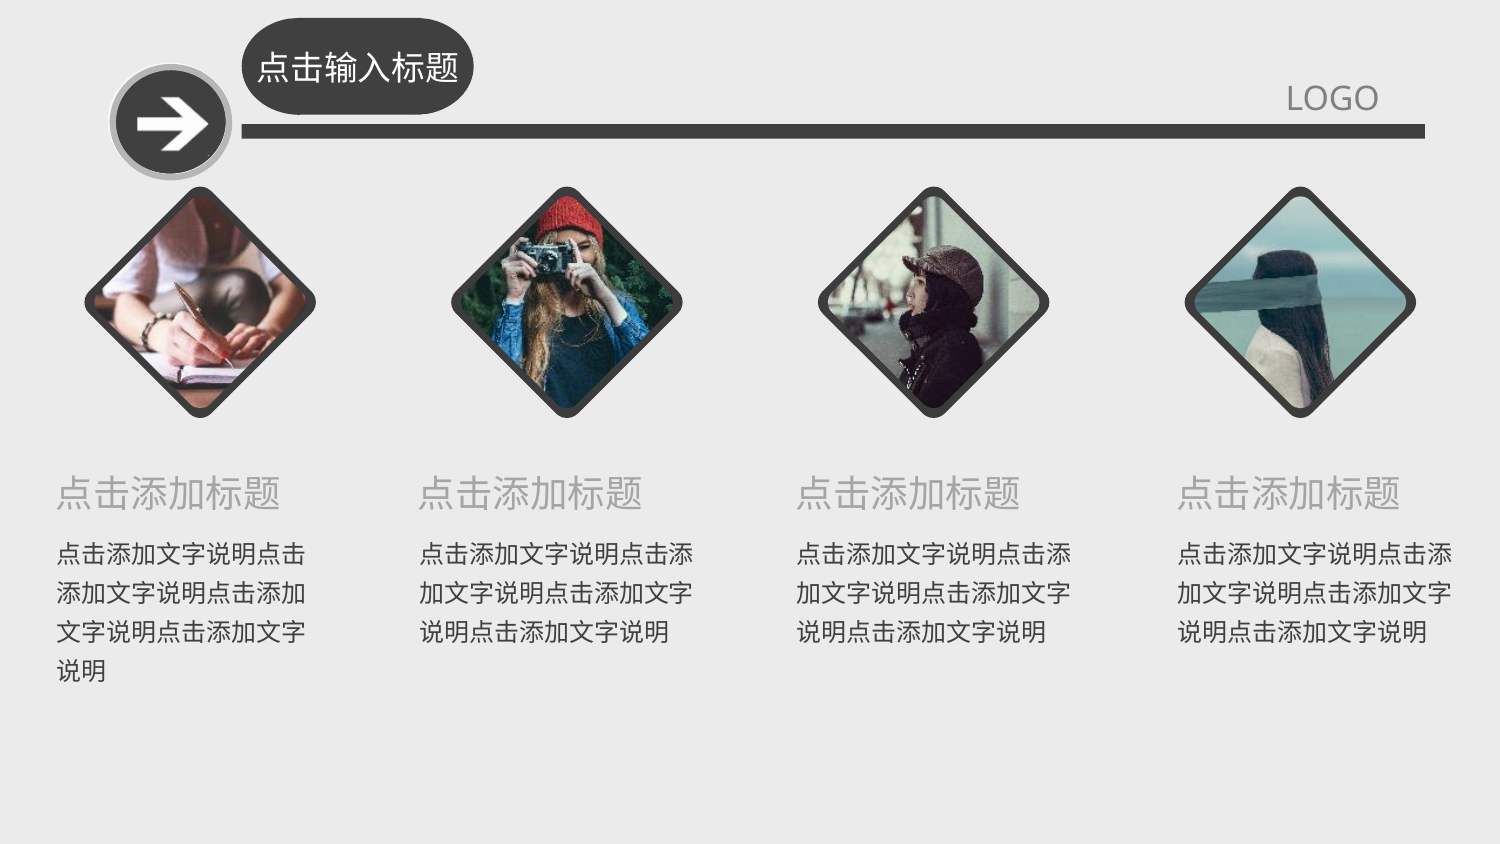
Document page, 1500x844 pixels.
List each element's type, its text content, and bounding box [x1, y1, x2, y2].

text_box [94, 196, 307, 409]
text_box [241, 17, 487, 115]
text_box 点击添加标题 [1161, 462, 1427, 523]
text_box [827, 196, 1040, 409]
text_box 点击添加文字说明点击添加文字说明点击添加文字说明点击添加文字说明 [404, 522, 721, 654]
text_box 点击添加文字说明点击添加文字说明点击添加文字说明点击添加文字说明 [41, 522, 343, 693]
text_box 点击添加文字说明点击添加文字说明点击添加文字说明点击添加文字说明 [1162, 522, 1474, 654]
text_box 点击添加标题 [781, 462, 1047, 523]
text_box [110, 65, 229, 178]
text_box 点击添加标题 [40, 462, 307, 523]
text_box [241, 123, 1426, 140]
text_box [1194, 196, 1407, 409]
text_box 点击添加标题 [403, 462, 669, 523]
text_box LOGO [1270, 69, 1404, 123]
text_box 点击添加文字说明点击添加文字说明点击添加文字说明点击添加文字说明 [782, 522, 1102, 654]
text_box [461, 196, 673, 409]
